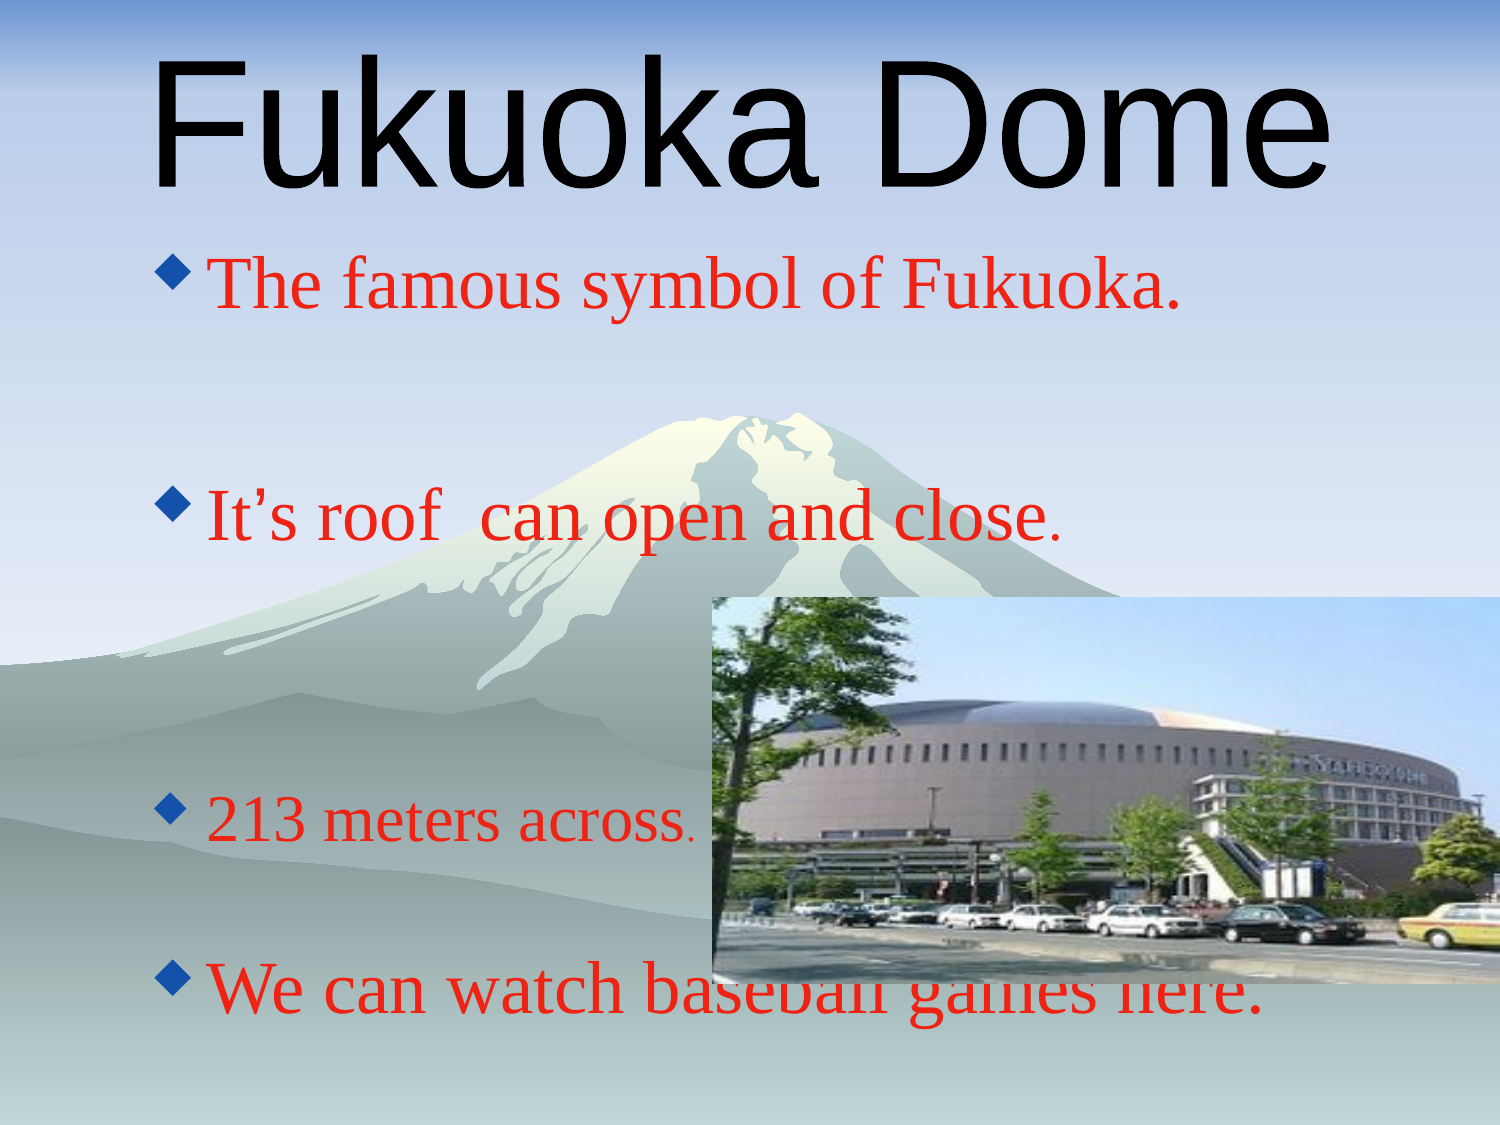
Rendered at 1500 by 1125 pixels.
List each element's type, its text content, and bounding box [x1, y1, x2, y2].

list The famous symbol of Fukuoka. It’s roof can open and close. 213 meters across. We can watch baseball games here. [135, 243, 1390, 977]
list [711, 597, 1500, 984]
